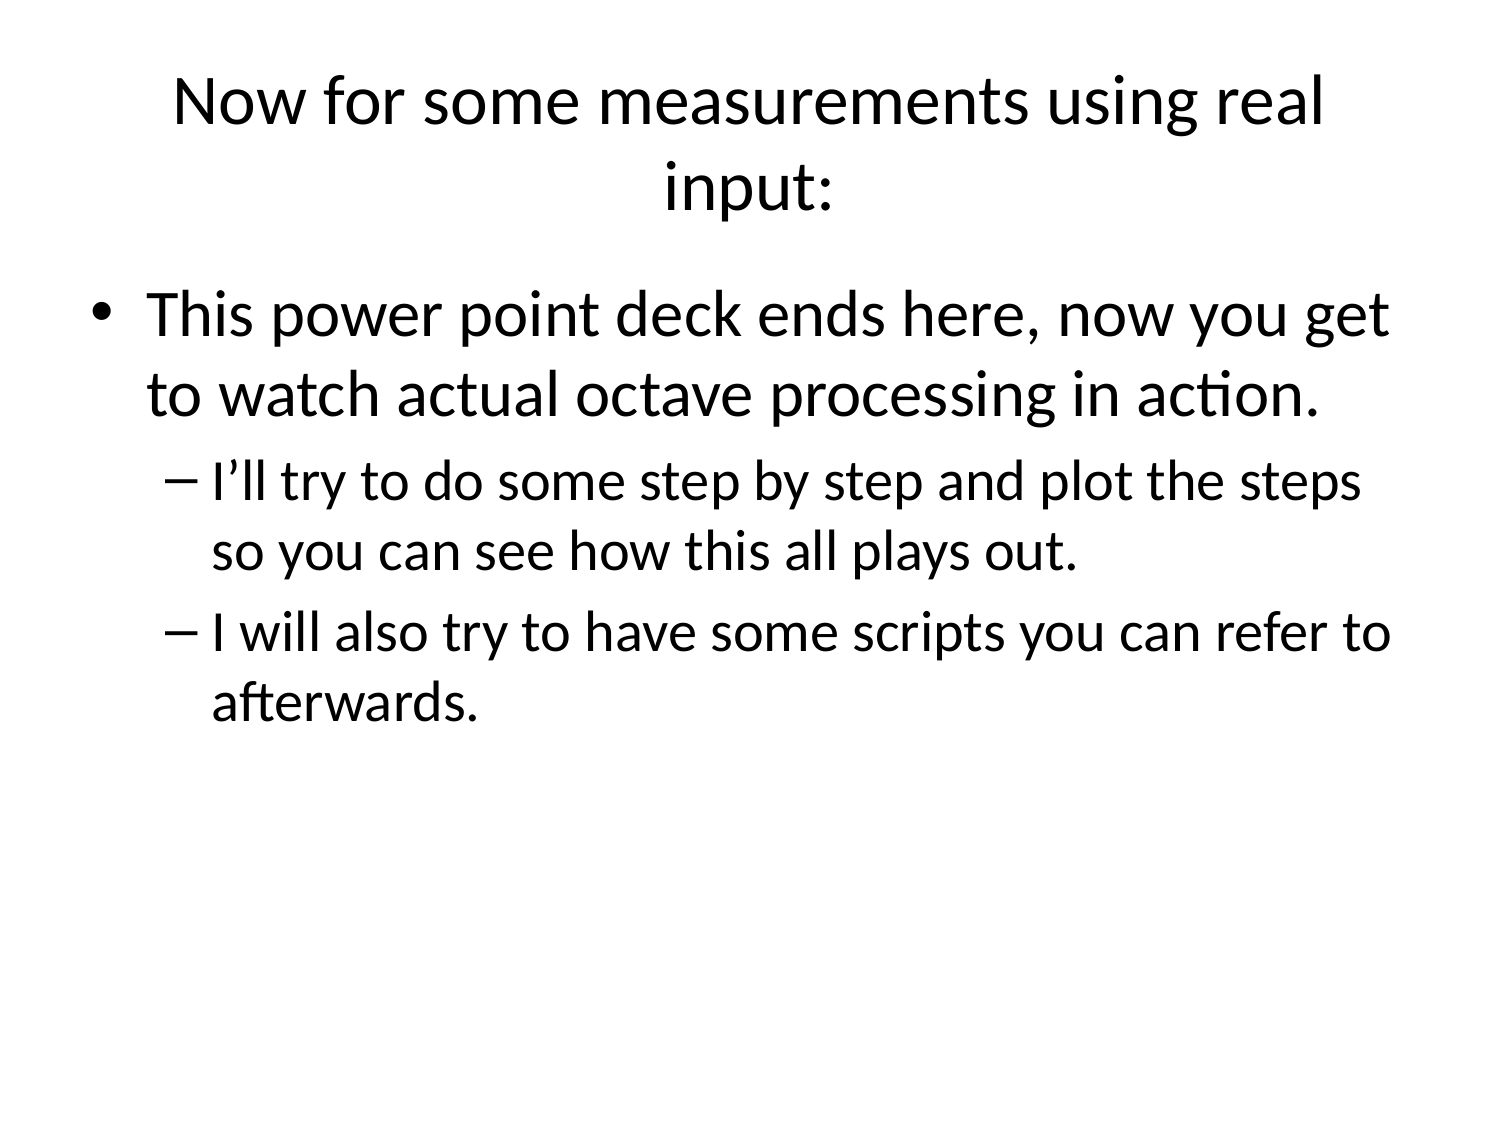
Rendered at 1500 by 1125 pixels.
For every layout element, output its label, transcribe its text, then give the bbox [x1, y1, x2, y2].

list This power point deck ends here, now you get to watch actual octave processing in action. I’ll try to do some step by step and plot the steps so you can see how this all plays out. I will also try to have some scripts you can refer to afterwards. [75, 262, 1425, 1005]
title Now for some measurements using real input: [75, 45, 1425, 233]
